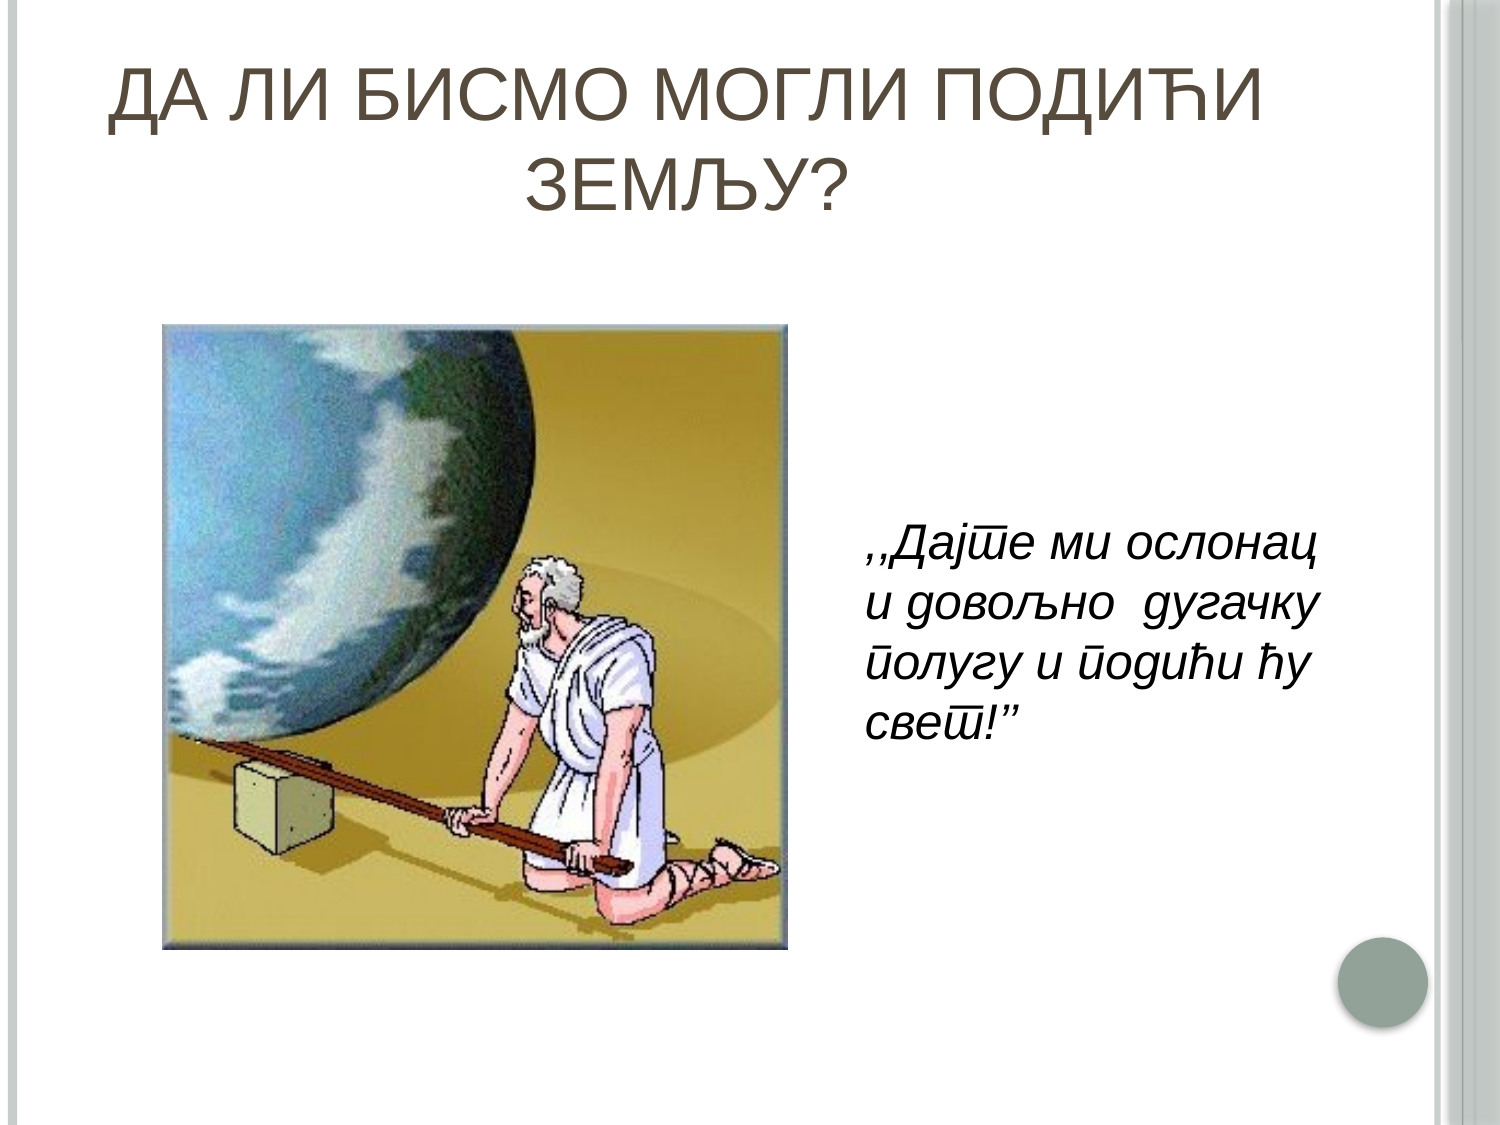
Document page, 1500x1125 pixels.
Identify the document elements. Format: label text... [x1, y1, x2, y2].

text_box ,,Дајте ми ослонац и довољно дугачку полугу и подићи ћу свет!’’ [849, 501, 1350, 757]
picture [161, 324, 788, 951]
title Да ли бисмо могли подићи Земљу? [75, 45, 1300, 233]
